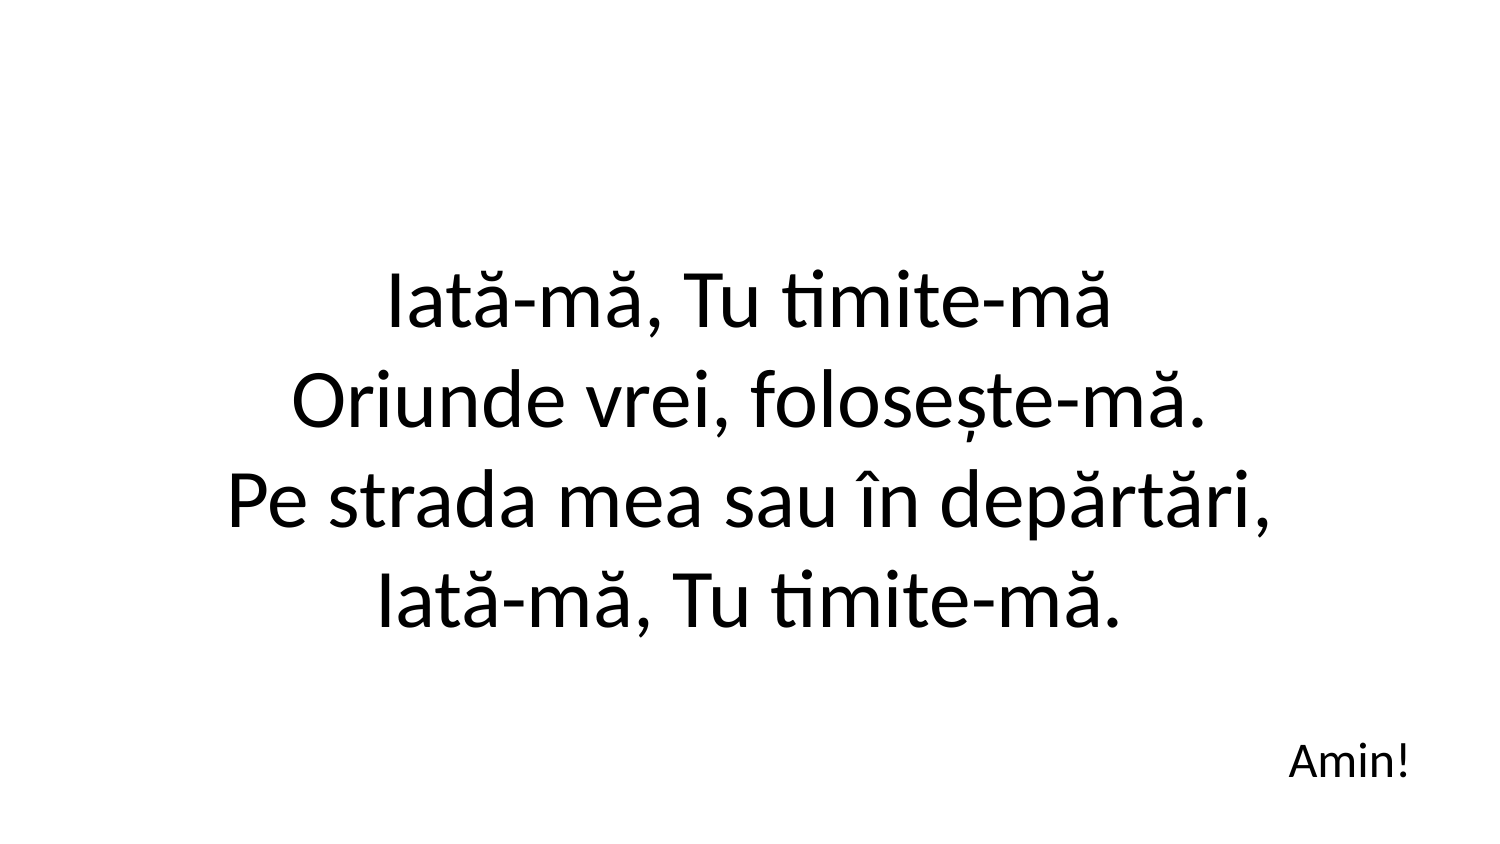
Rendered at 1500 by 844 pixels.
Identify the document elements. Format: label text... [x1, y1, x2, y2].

text_box Iată-mă, Tu timite-mă Oriunde vrei, folosește-mă. Pe strada mea sau în depărtări, Iată-mă, Tu timite-mă. [211, 192, 1289, 652]
text_box Amin! [1273, 674, 1427, 795]
